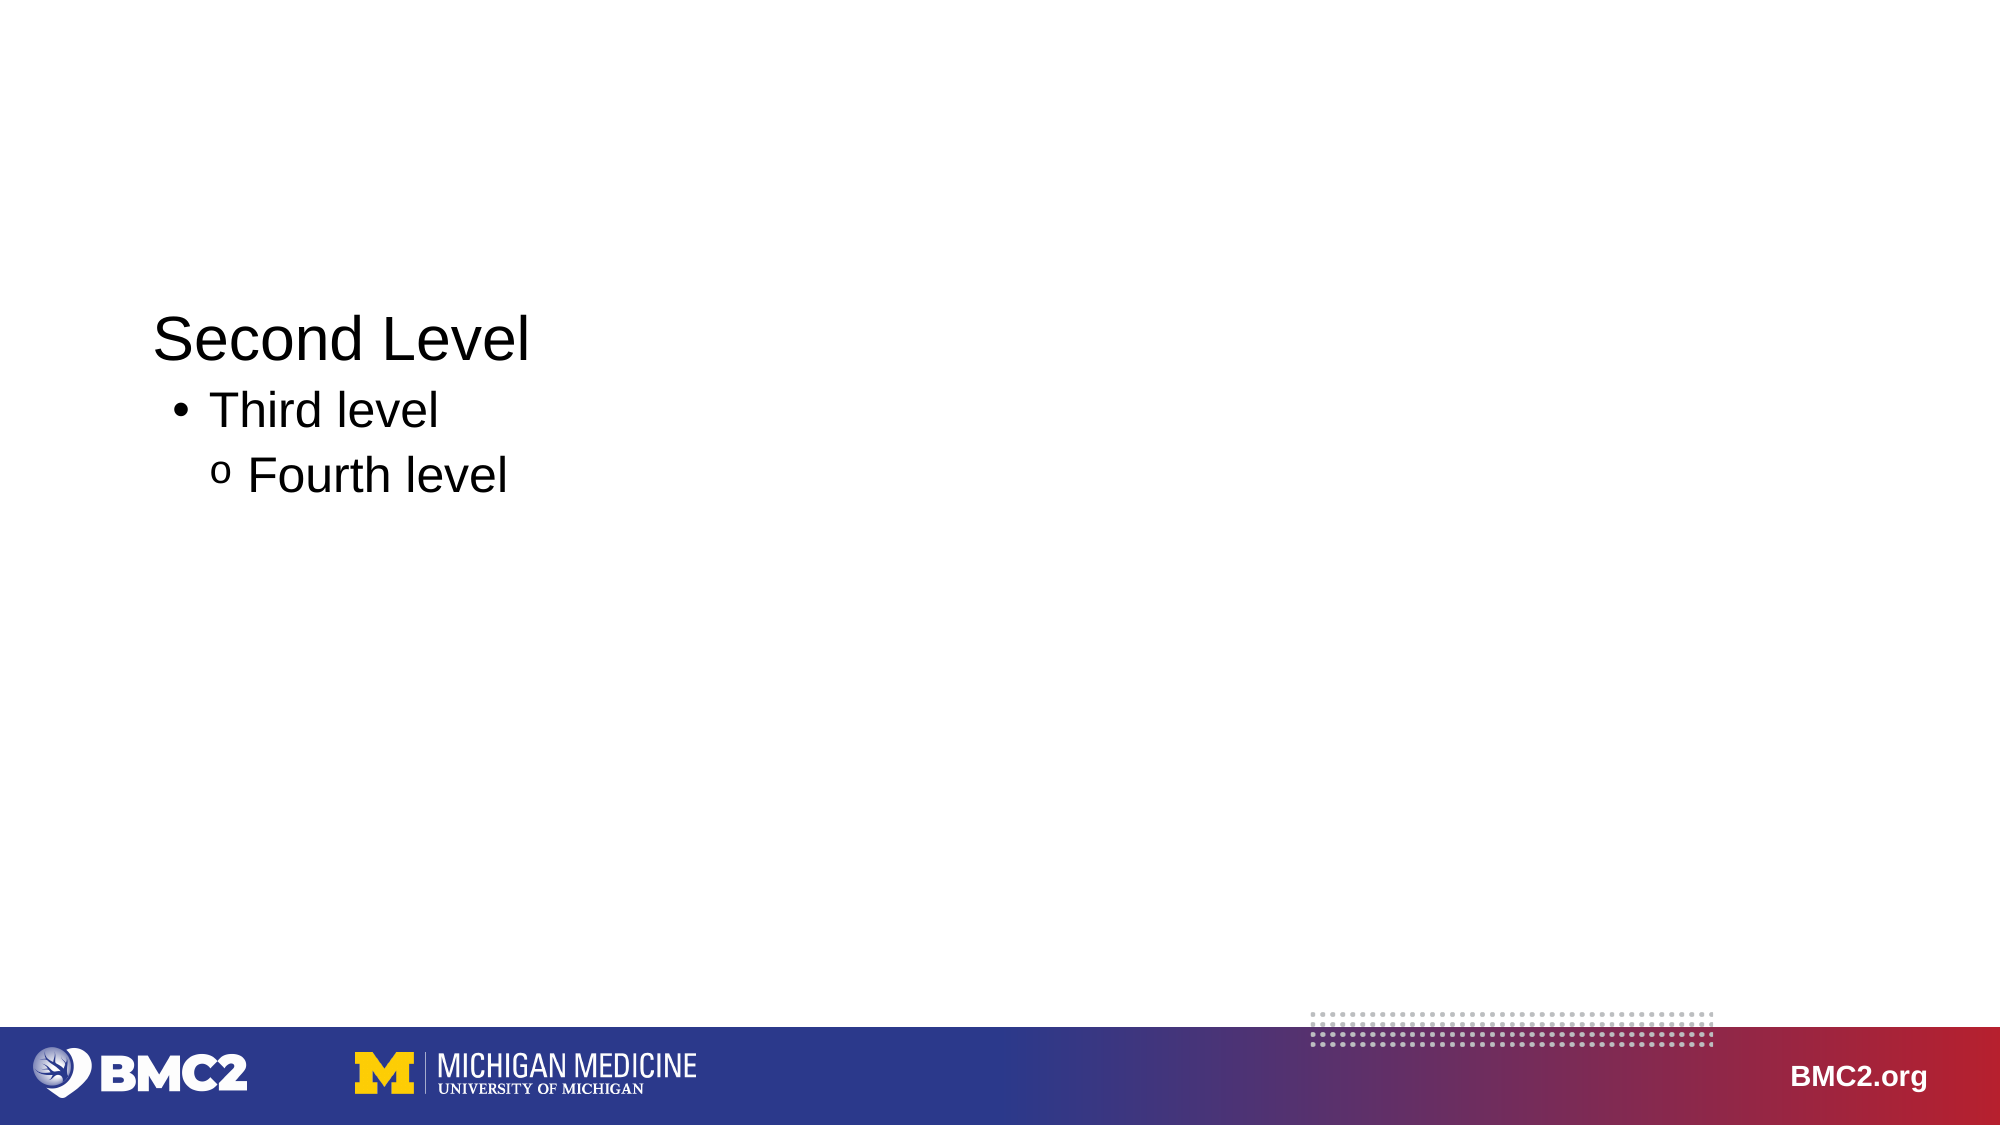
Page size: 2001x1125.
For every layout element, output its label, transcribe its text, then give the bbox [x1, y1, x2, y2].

picture [1310, 1014, 1714, 1047]
list Second Level Third level Fourth level [137, 299, 1863, 1014]
picture [355, 1052, 696, 1094]
picture [33, 1047, 247, 1098]
